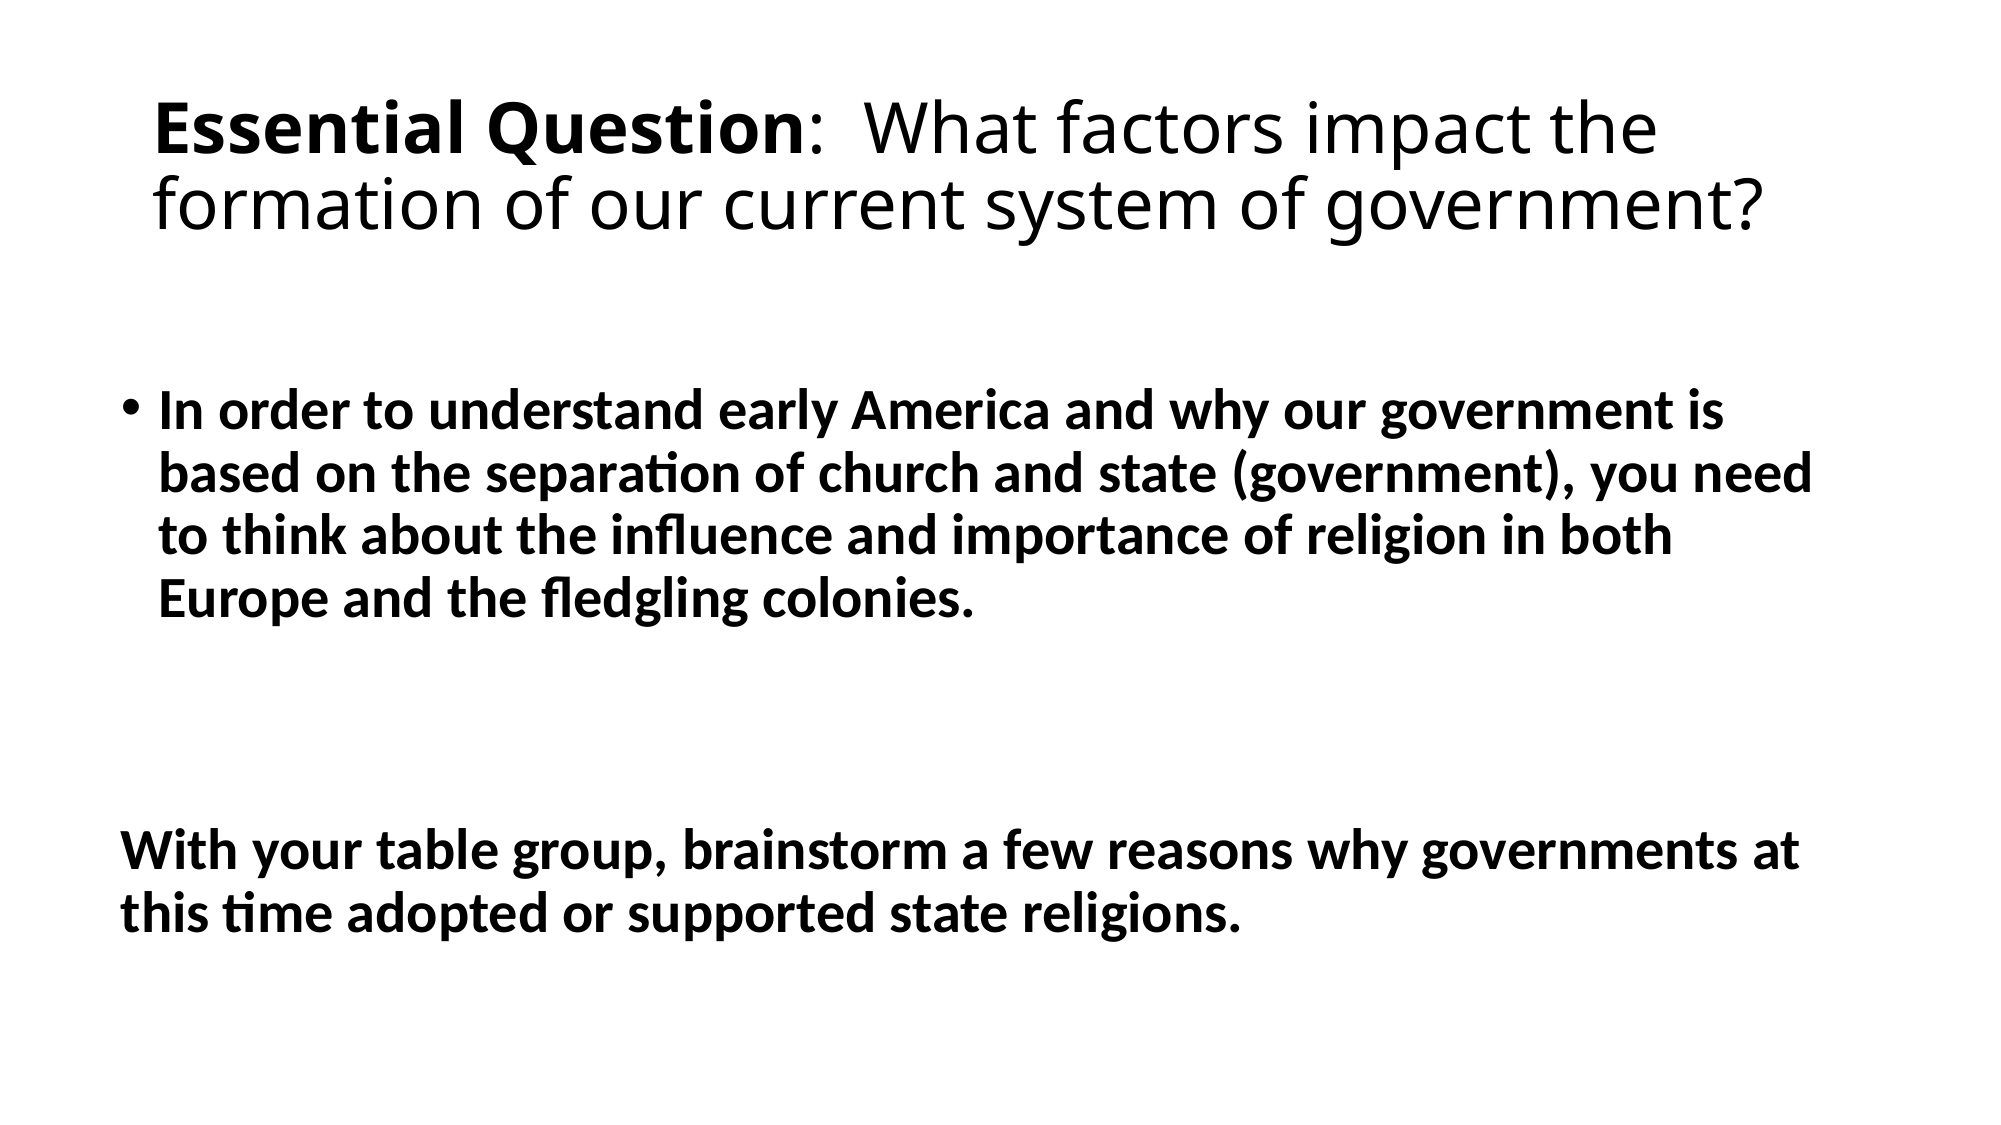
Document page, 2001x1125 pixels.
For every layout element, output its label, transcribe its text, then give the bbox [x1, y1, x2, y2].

title Essential Question: What factors impact the formation of our current system of government? [137, 59, 1863, 278]
list In order to understand early America and why our government is based on the separation of church and state (government), you need to think about the influence and importance of religion in both Europe and the fledgling colonies. With your table group, brainstorm a few reasons why governments at this time adopted or supported state religions. [105, 371, 1831, 1086]
